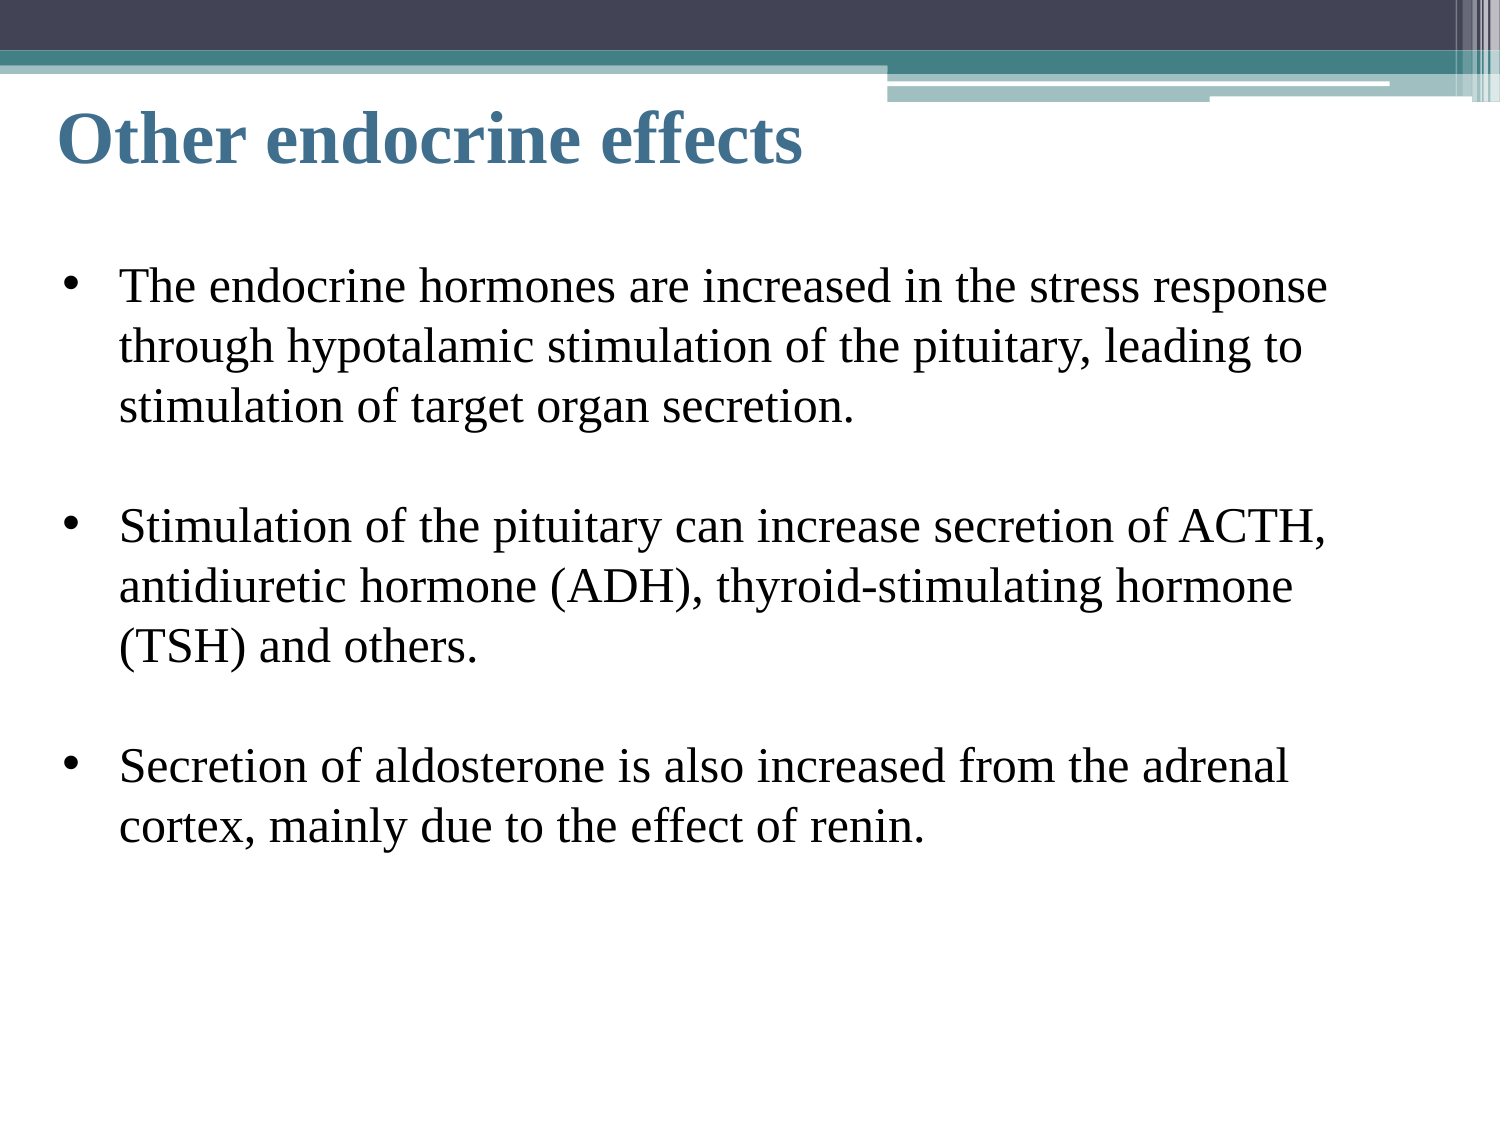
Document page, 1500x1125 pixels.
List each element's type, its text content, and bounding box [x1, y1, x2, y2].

list The endocrine hormones are increased in the stress response through hypotalamic stimulation of the pituitary, leading to stimulation of target organ secretion. Stimulation of the pituitary can increase secretion of ACTH, antidiuretic hormone (ADH), thyroid-stimulating hormone (TSH) and others. Secretion of aldosterone is also increased from the adrenal cortex, mainly due to the effect of renin. [62, 252, 1350, 919]
title Other endocrine effects [56, 88, 1444, 180]
